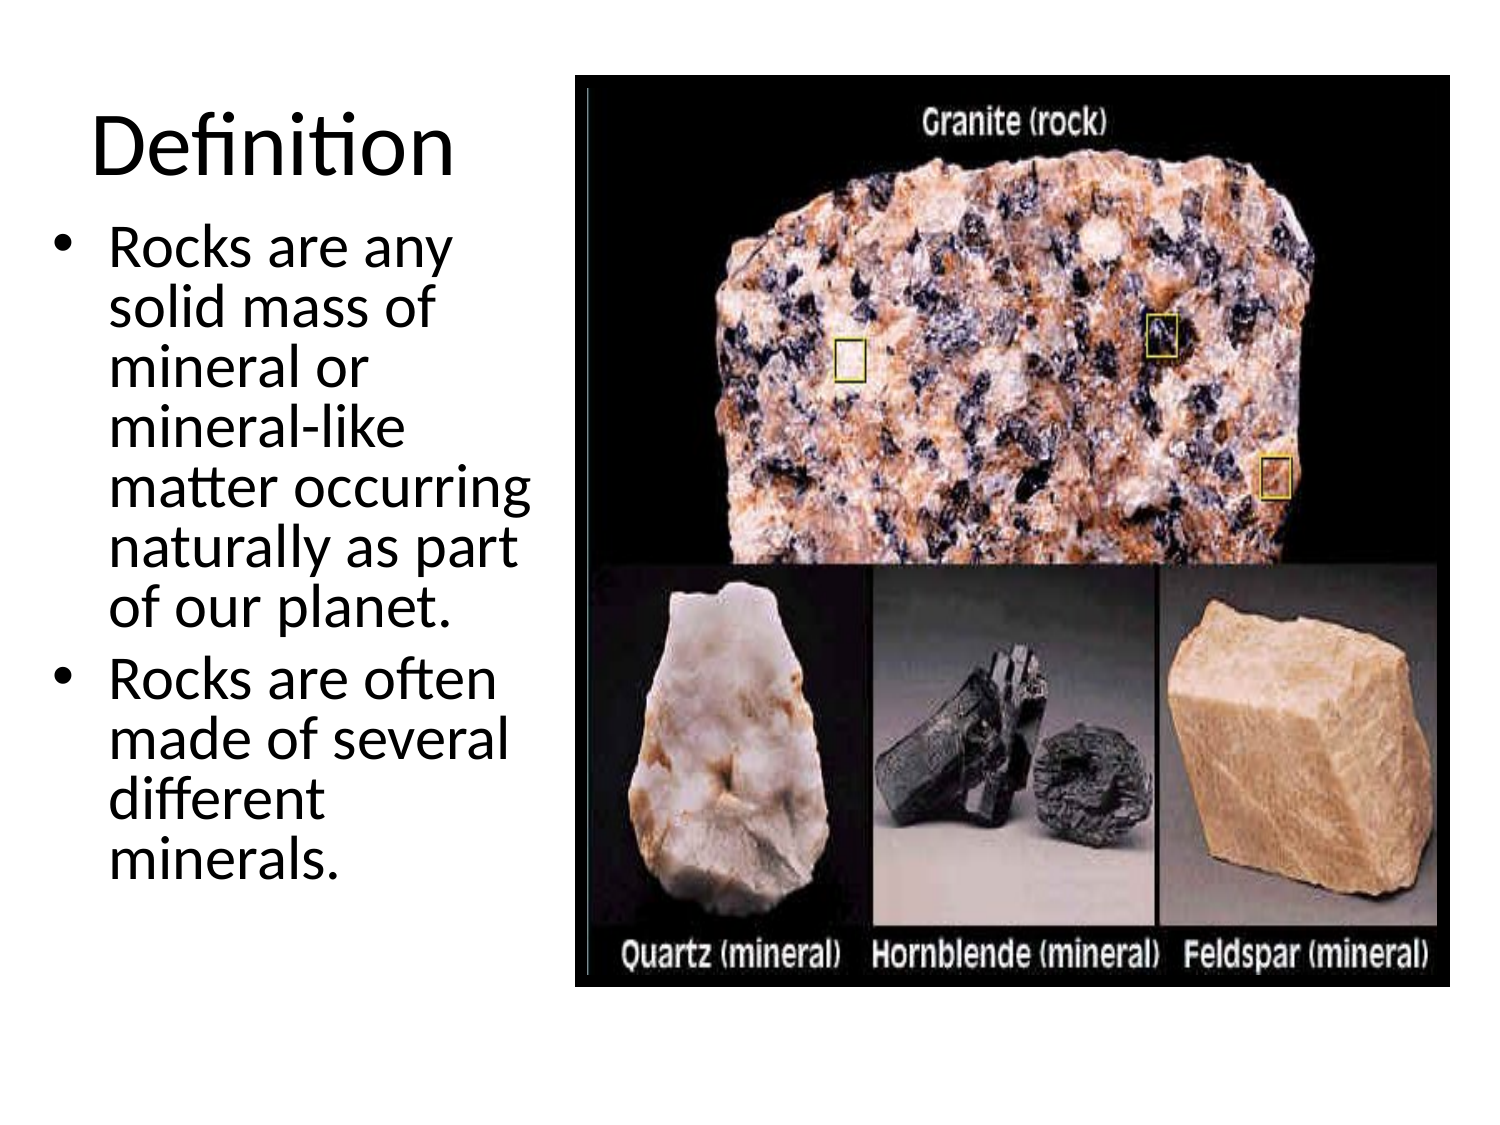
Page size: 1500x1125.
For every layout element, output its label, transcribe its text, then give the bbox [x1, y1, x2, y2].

title Definition [75, 45, 1425, 233]
list Rocks are any solid mass of mineral or mineral-like matter occurring naturally as part of our planet. Rocks are often made of several different minerals. [37, 212, 563, 963]
picture [587, 87, 1438, 976]
